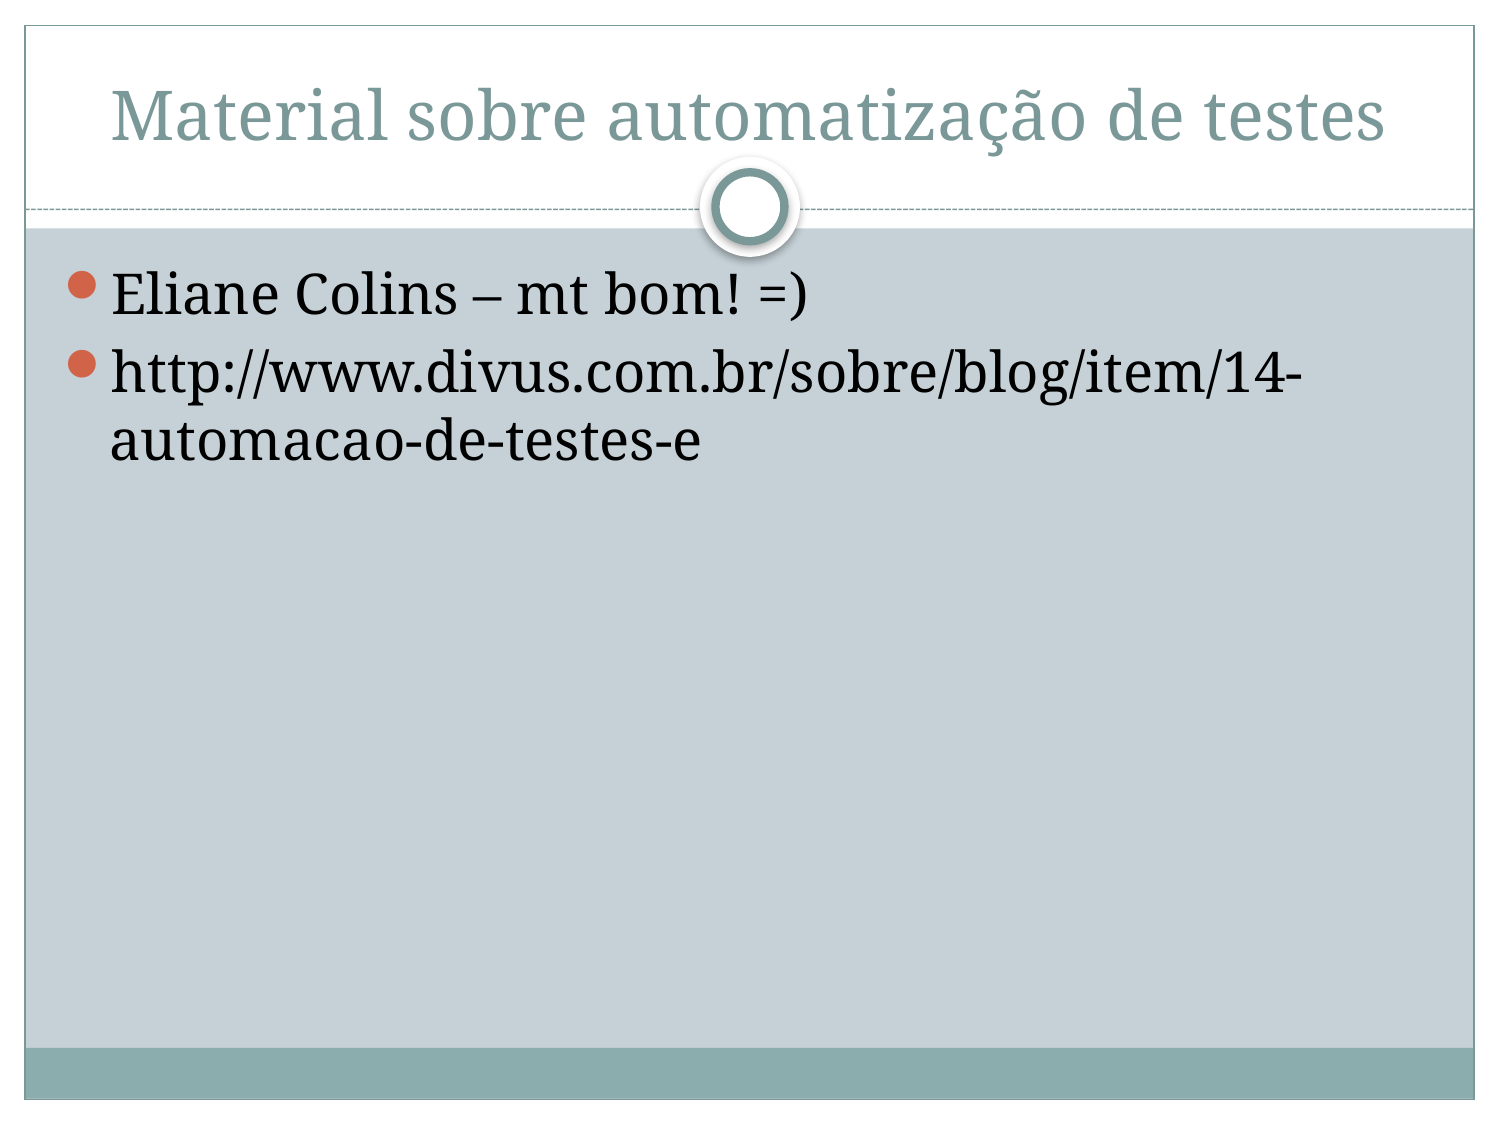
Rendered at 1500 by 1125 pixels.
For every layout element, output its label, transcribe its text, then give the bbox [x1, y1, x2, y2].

list Eliane Colins – mt bom! =) http://www.divus.com.br/sobre/blog/item/14-automacao-de-testes-e [49, 250, 1445, 1001]
title Material sobre automatização de testes [49, 37, 1450, 162]
